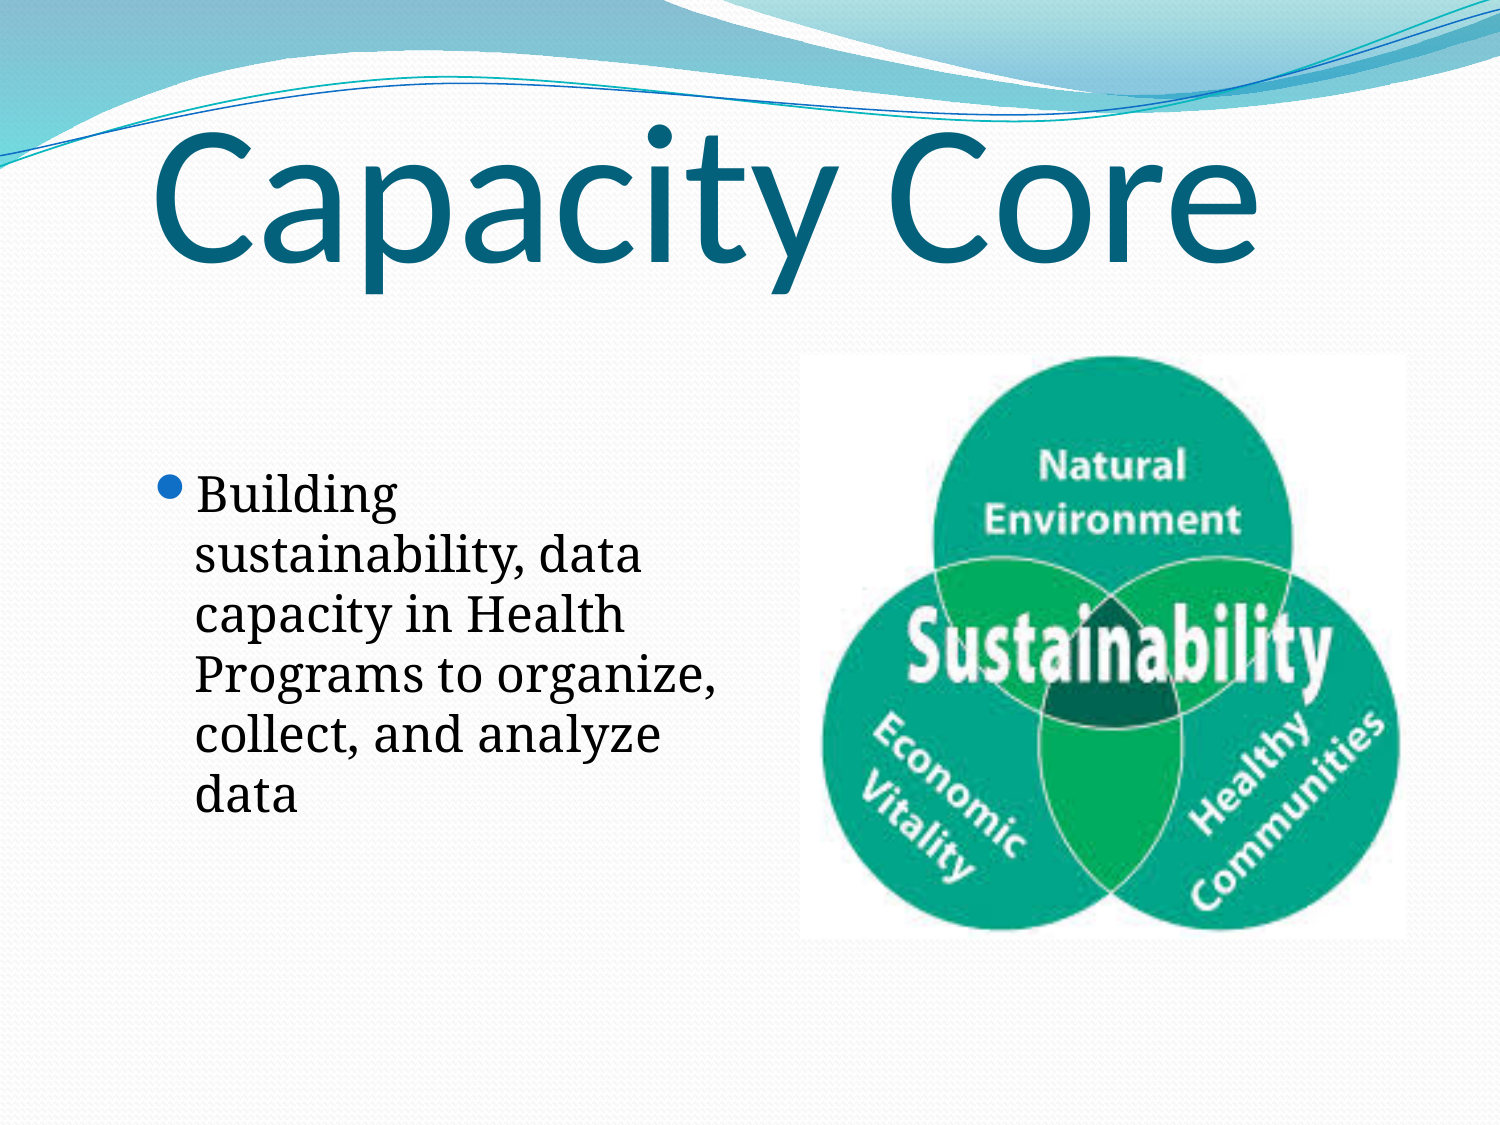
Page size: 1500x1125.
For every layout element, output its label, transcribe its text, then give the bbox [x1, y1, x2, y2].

title Capacity Core [75, 115, 1425, 303]
list Building sustainability, data capacity in Health Programs to organize, collect, and analyze data [75, 314, 738, 1088]
picture [799, 355, 1407, 938]
